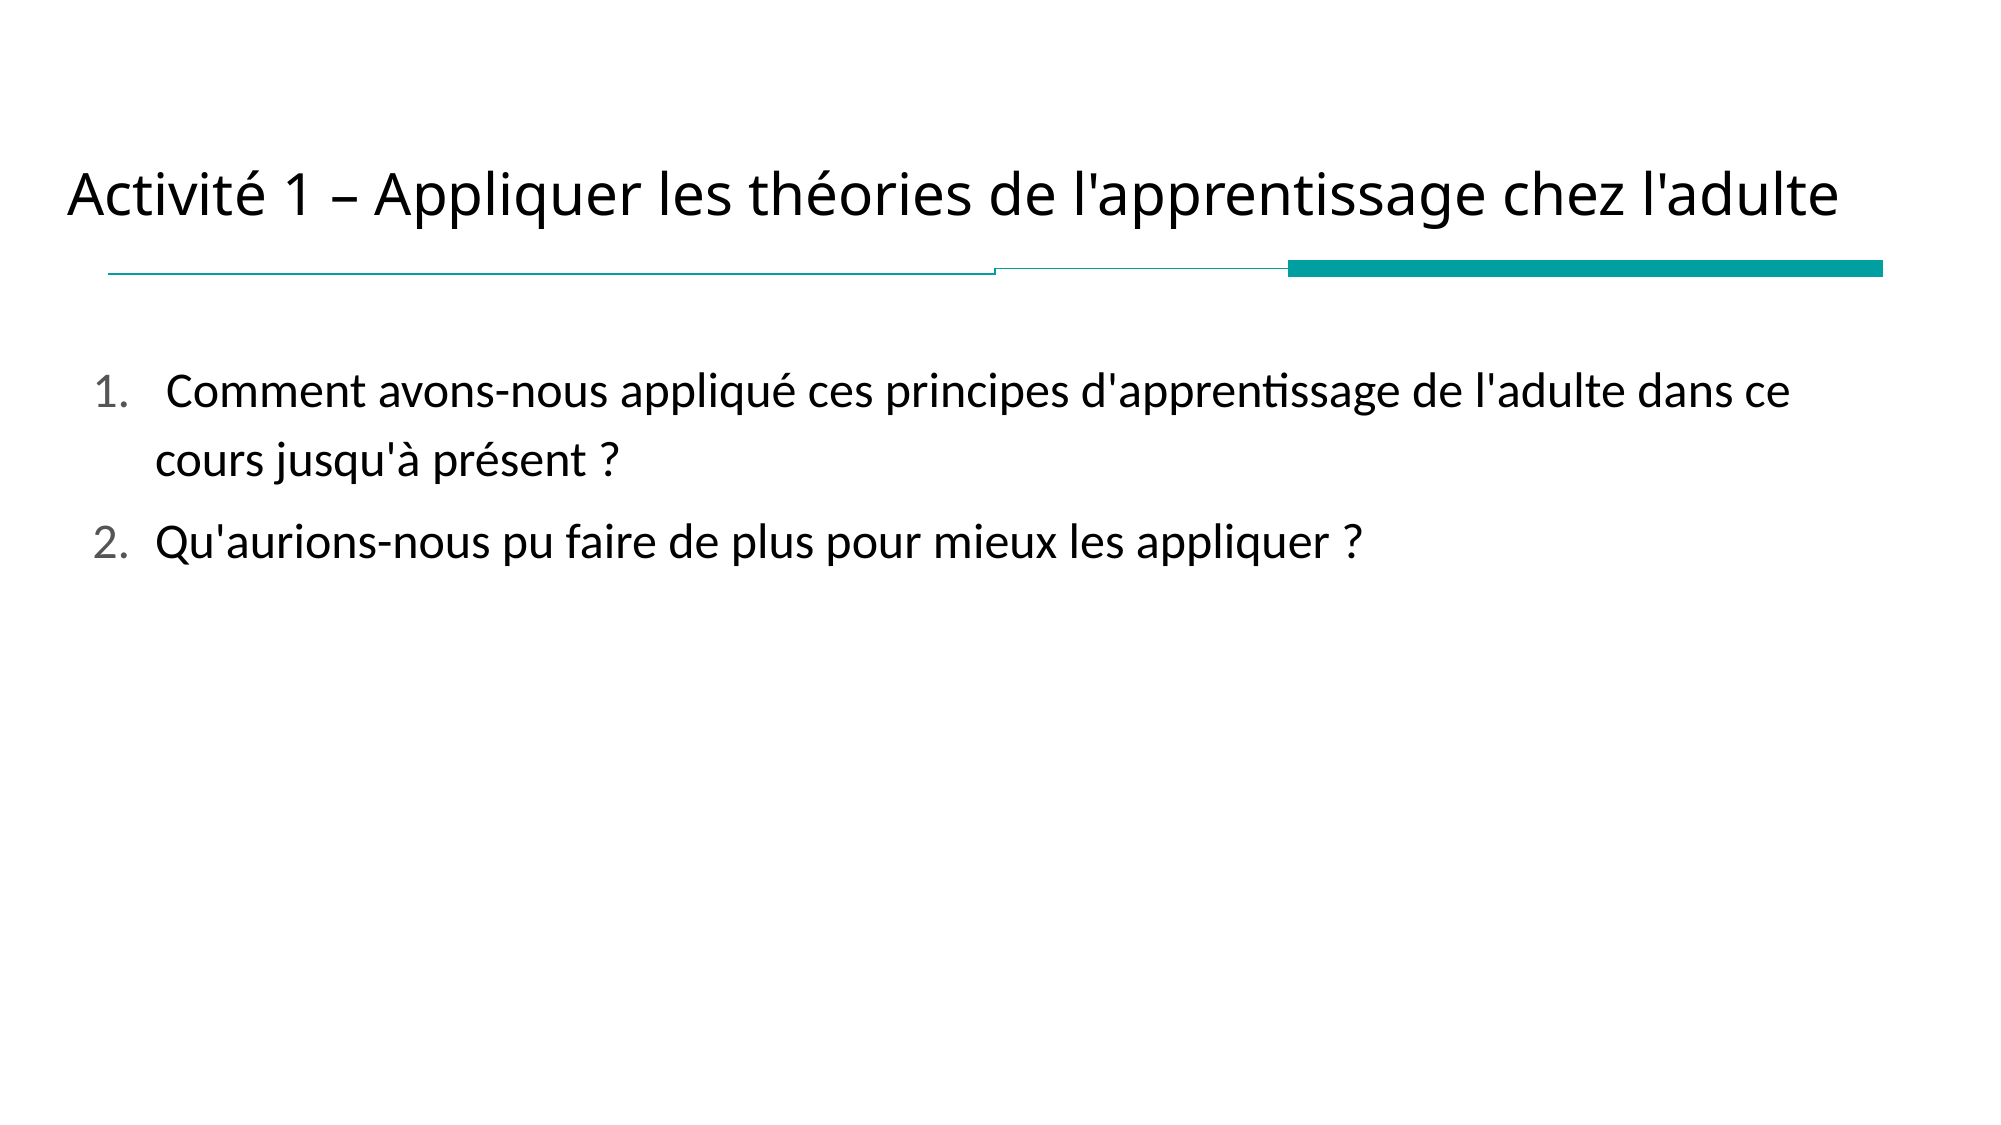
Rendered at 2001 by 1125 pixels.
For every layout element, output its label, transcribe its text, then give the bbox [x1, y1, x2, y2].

title Activité 1 – Appliquer les théories de l'apprentissage chez l'adulte [52, 103, 1860, 291]
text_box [64, 340, 1925, 1004]
